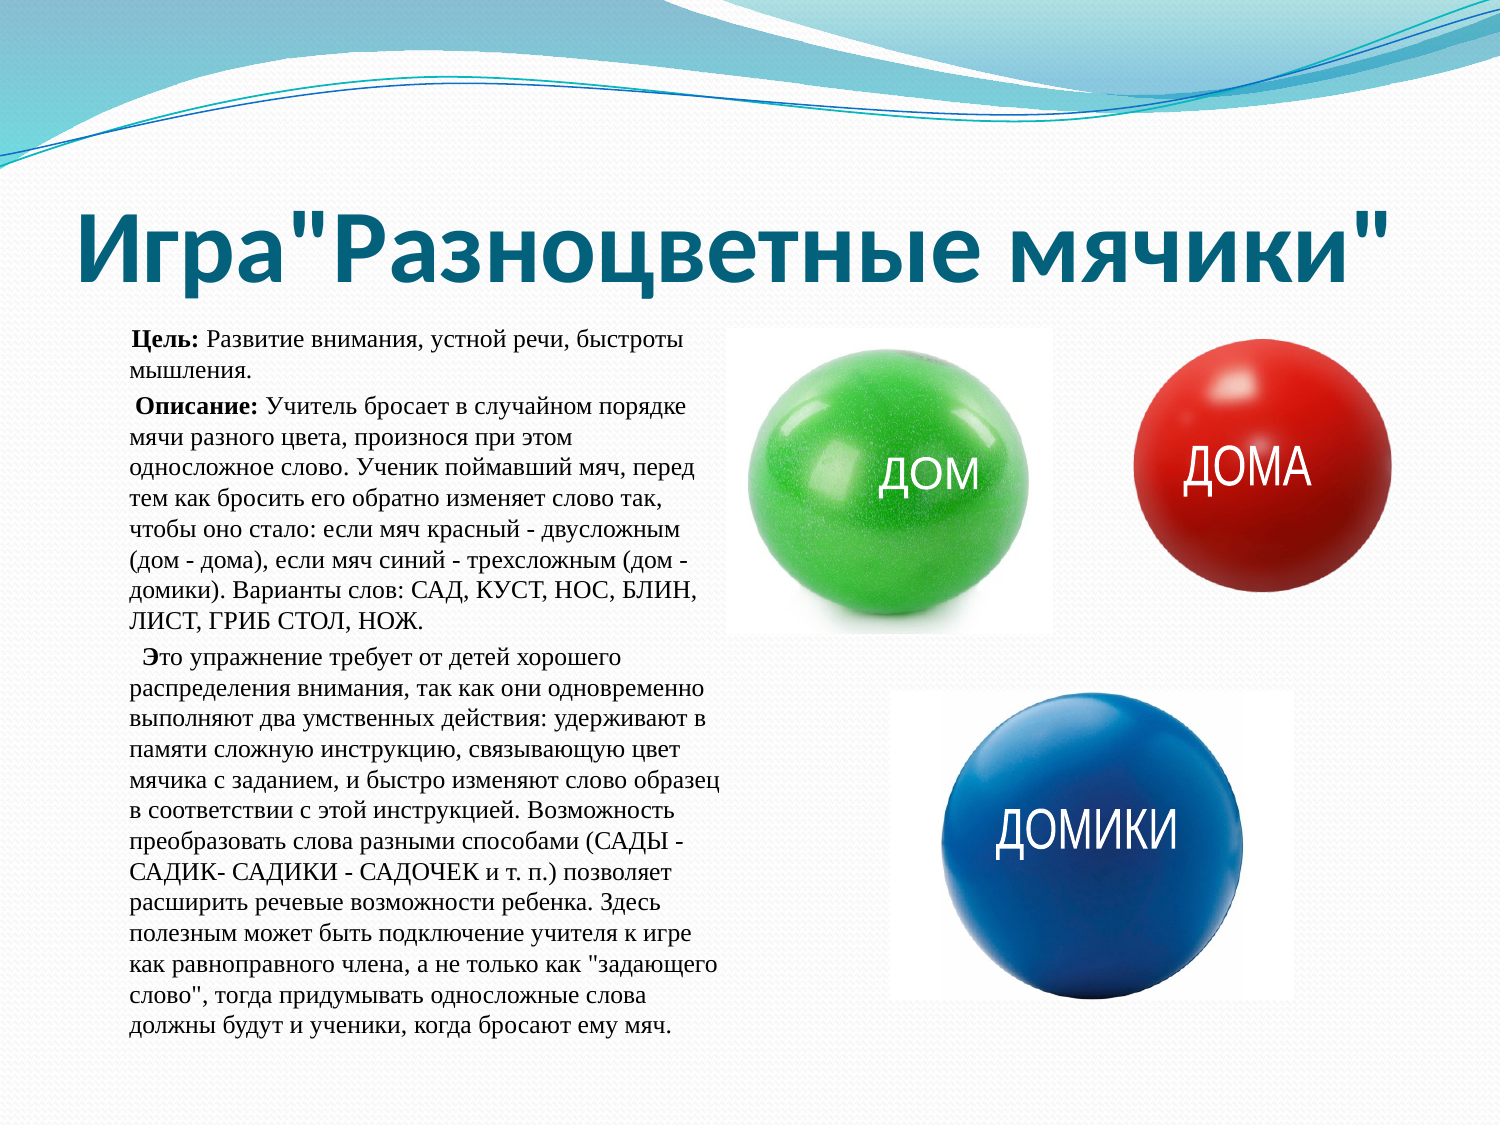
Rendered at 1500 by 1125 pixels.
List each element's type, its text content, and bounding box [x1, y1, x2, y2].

title Игра"Разноцветные мячики" [75, 115, 1425, 303]
picture [1066, 339, 1459, 599]
list Цель: Развитие внимания, устной речи, быстроты мышления. Описание: Учитель бросает в случайном порядке мячи разного цвета, произнося при этом односложное слово. Ученик поймавший мяч, перед тем как бросить его обратно изменяет слово так, чтобы оно стало: если мяч красный - двусложным (дом - дома), если мяч синий - трехсложным (дом - домики). Варианты слов: САД, КУСТ, НОС, БЛИН, ЛИСТ, ГРИБ СТОЛ, НОЖ. Это упражнение требует от детей хорошего распределения внимания, так как они одновременно выполняют два умственных действия: удерживают в памяти сложную инструкцию, связывающую цвет мячика с заданием, и быстро изменяют слово образец в соответствии с этой инструкцией. Возможность преобразовать слова разными способами (САДЫ - САДИК- САДИКИ - САДОЧЕК и т. п.) позволяет расширить речевые возможности ребенка. Здесь полезным может быть подключение учителя к игре как равноправного члена, а не только как "задающего слово", тогда придумывать односложные слова должны будут и ученики, когда бросают ему мяч. [75, 314, 738, 1125]
picture [890, 691, 1294, 1000]
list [726, 327, 1053, 634]
